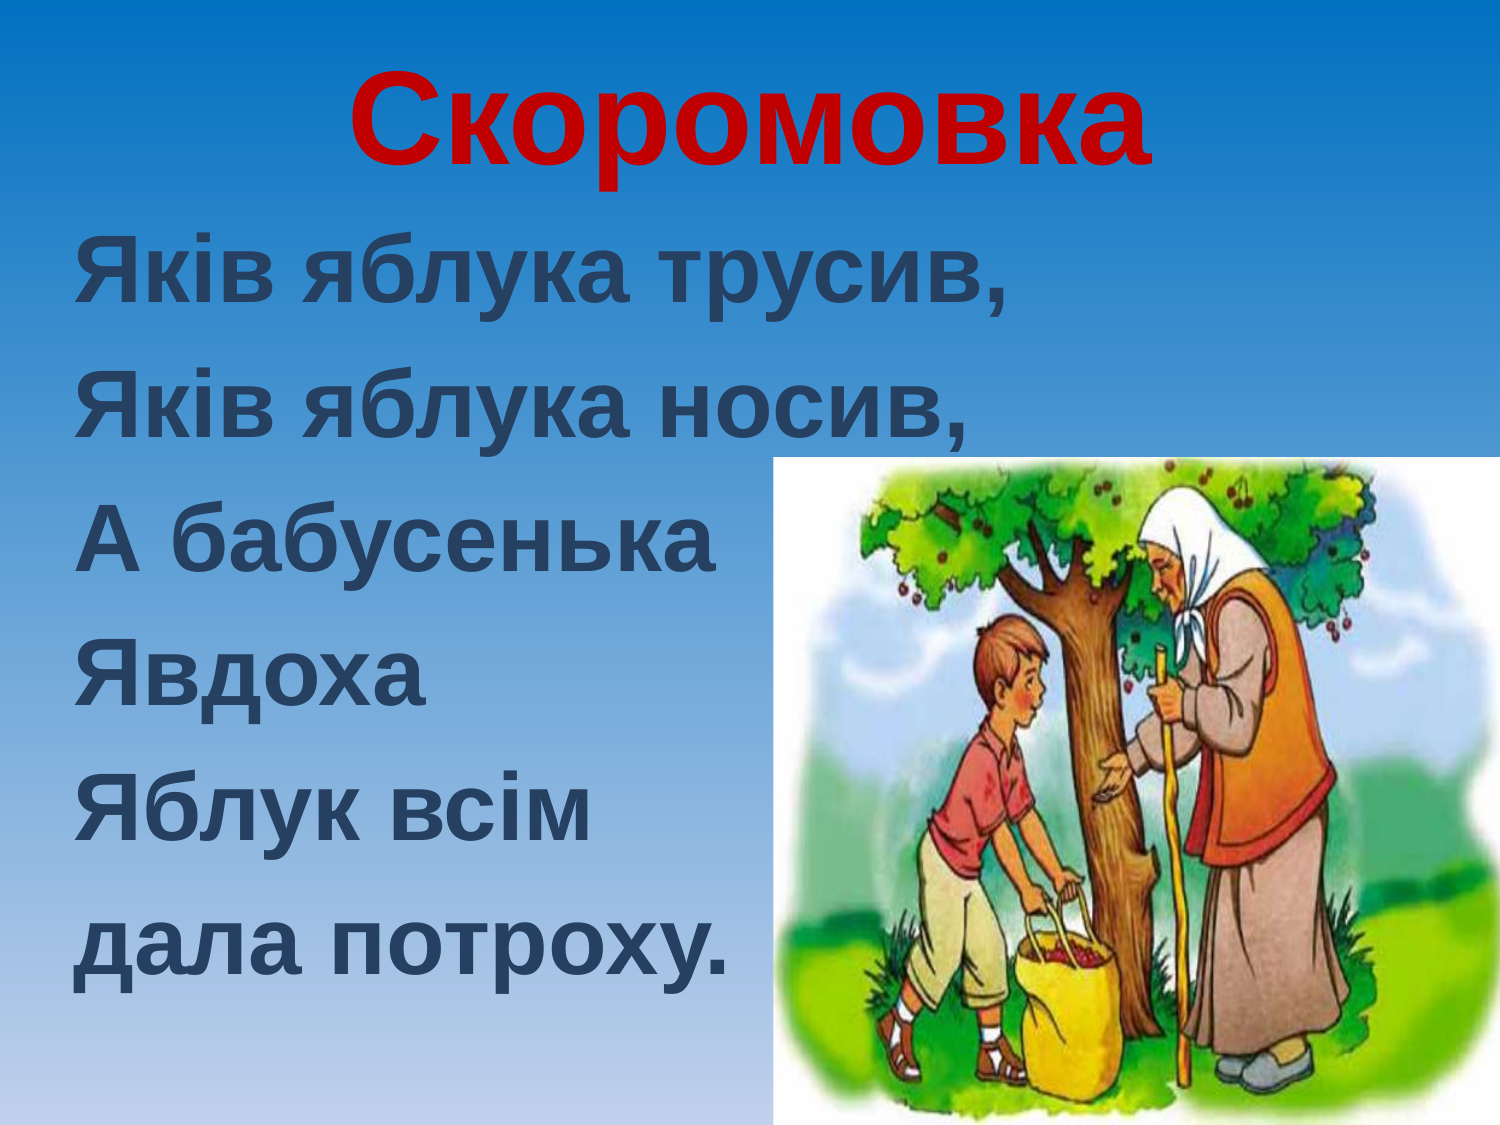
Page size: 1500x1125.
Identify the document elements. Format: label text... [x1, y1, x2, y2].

picture [773, 456, 1500, 1125]
list Яків яблука трусив, Яків яблука носив, А бабусенька Явдоха Яблук всім дала потроху. [58, 199, 1425, 1005]
title Скоромовка [75, 23, 1425, 199]
